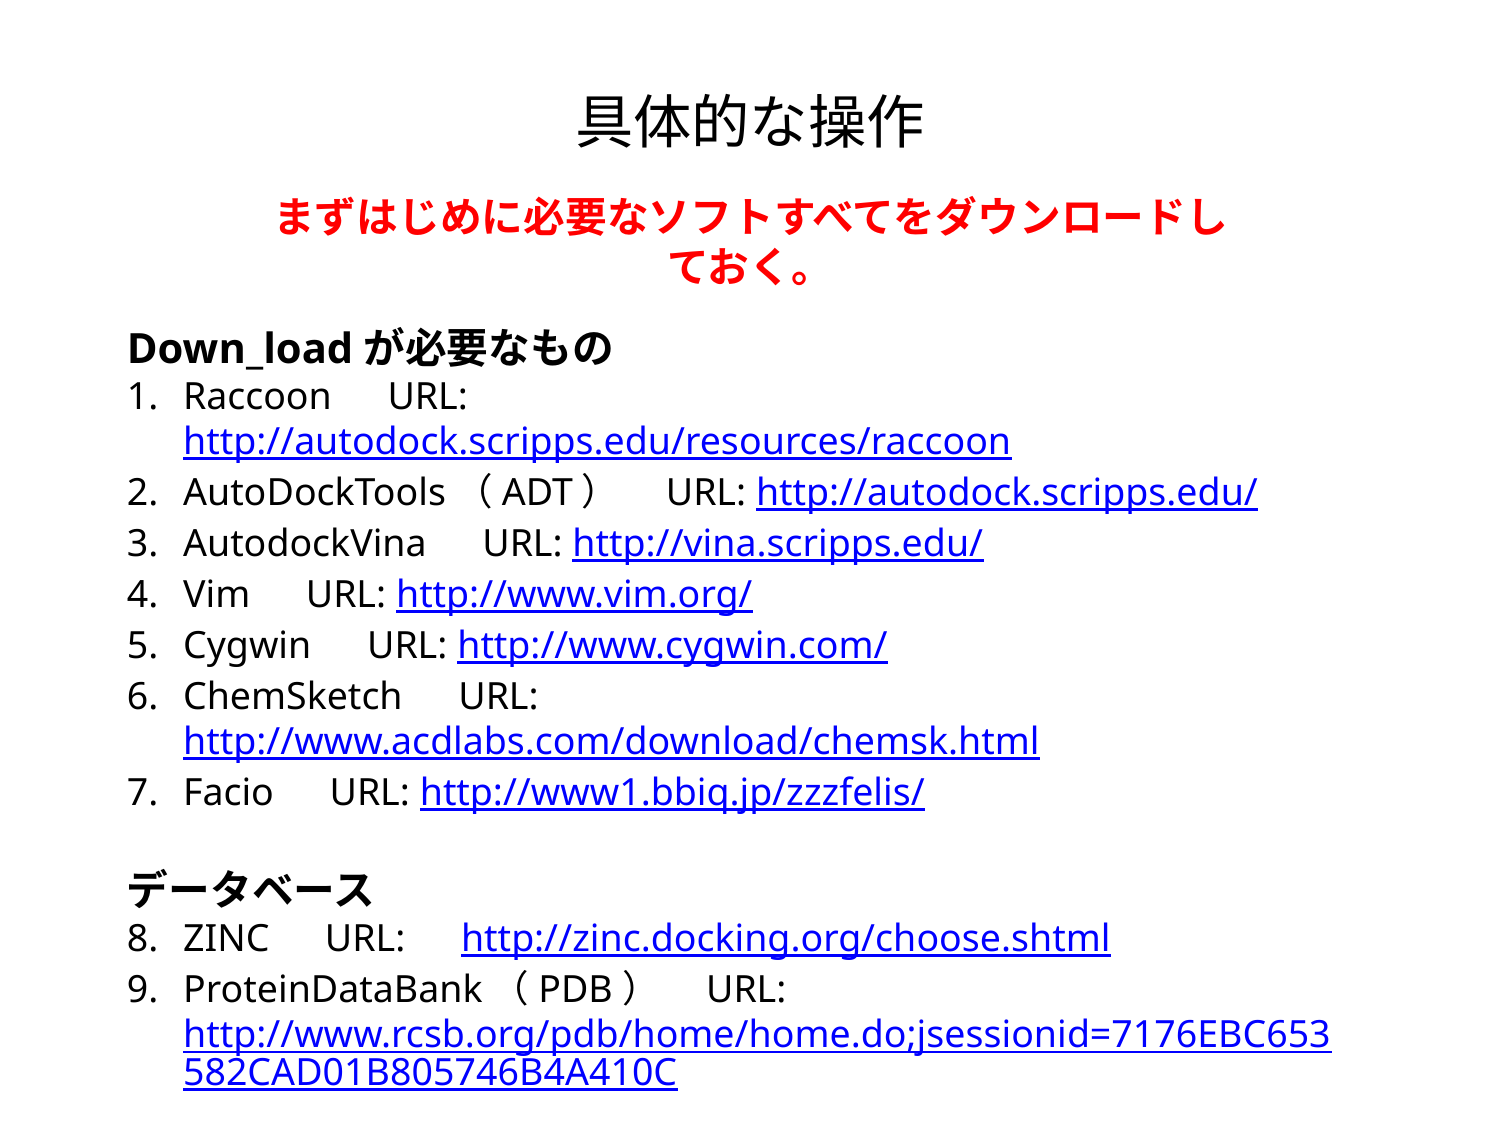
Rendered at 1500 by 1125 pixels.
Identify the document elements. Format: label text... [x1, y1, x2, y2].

text_box 具体的な操作 まずはじめに必要なソフトすべてをダウンロードしておく。 [253, 78, 1247, 298]
text_box Down_loadが必要なもの Raccoon URL: http://autodock.scripps.edu/resources/raccoon AutoDockTools（ADT） URL: http://autodock.scripps.edu/ AutodockVina URL: http://vina.scripps.edu/ Vim URL: http://www.vim.org/ Cygwin URL: http://www.cygwin.com/ ChemSketch URL: http://www.acdlabs.com/download/chemsk.html Facio URL: http://www1.bbiq.jp/zzzfelis/ データベース ZINC URL: http://zinc.docking.org/choose.shtml ProteinDataBank（PDB） URL: http://www.rcsb.org/pdb/home/home.do;jsessionid=7176EBC653582CAD01B805746B4A410C PDBsum URL: http://www.ebi.ac.uk/pdbsum/ [112, 314, 1353, 1125]
